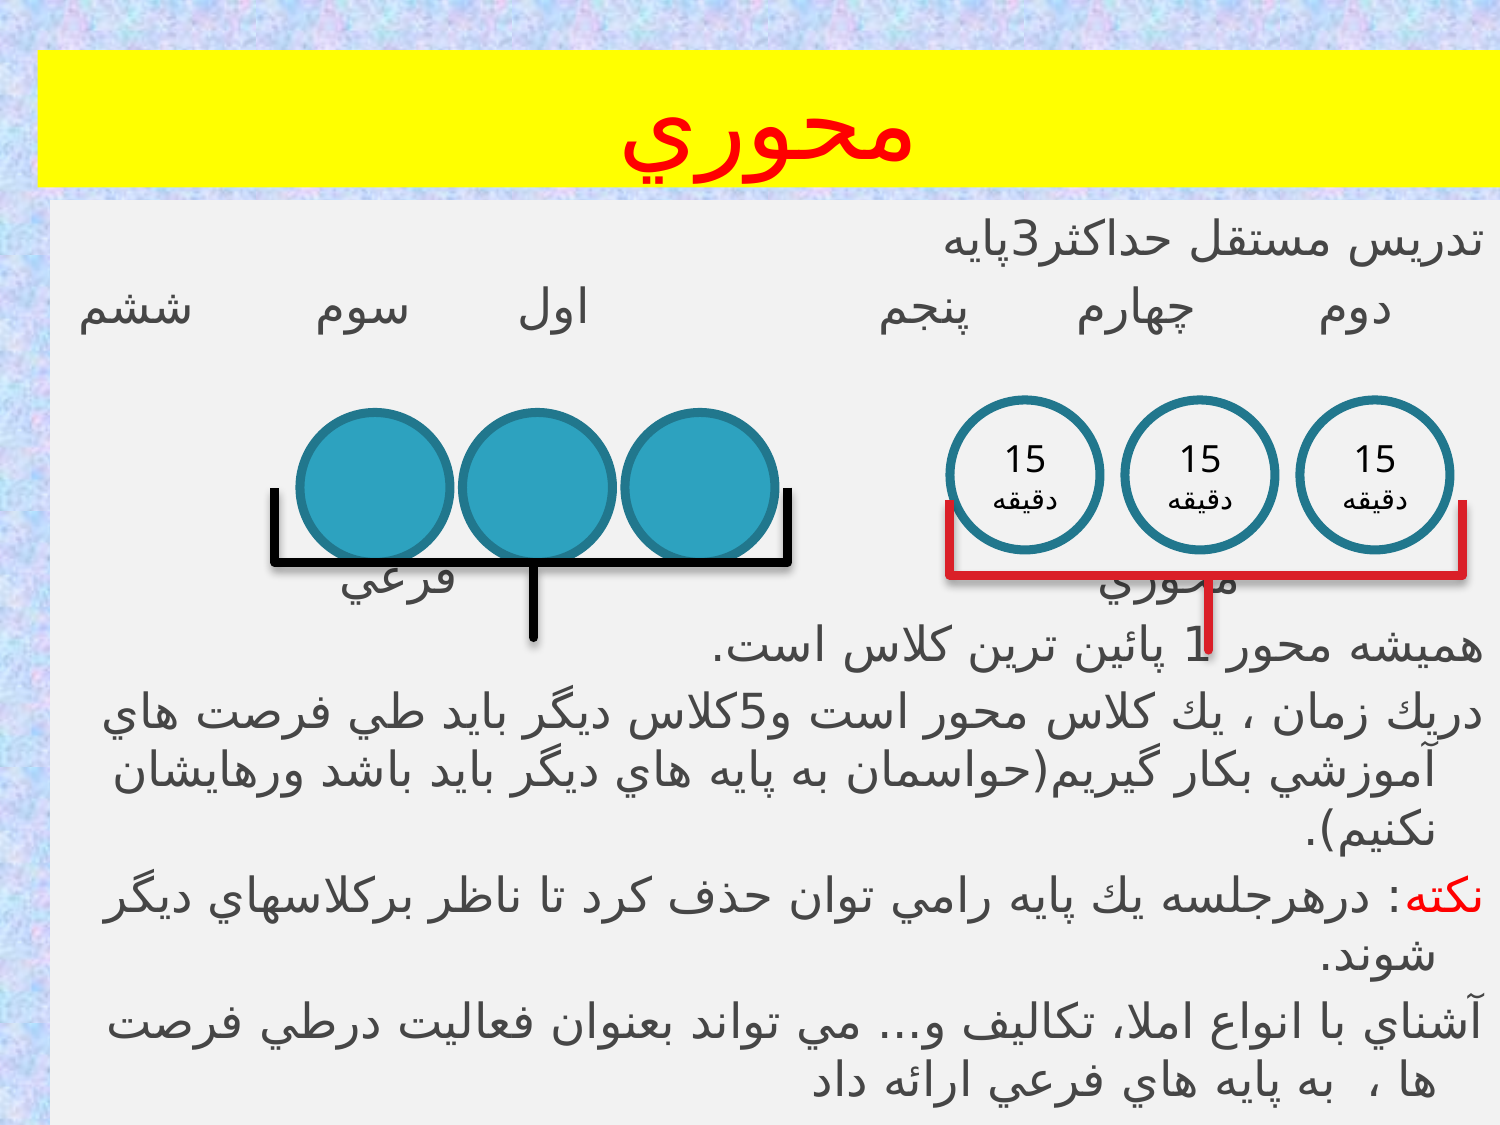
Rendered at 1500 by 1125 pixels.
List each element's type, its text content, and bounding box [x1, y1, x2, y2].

text_box [620, 407, 780, 487]
text_box [295, 407, 455, 487]
text_box [457, 407, 617, 487]
text_box 15 دقيقه [1120, 395, 1280, 500]
text_box 15 دقيقه [1295, 395, 1455, 500]
text_box 15 دقيقه [945, 395, 1105, 500]
text_box [270, 487, 792, 643]
text_box [945, 500, 1467, 655]
list تدريس مستقل حداكثر3پايه دوم چهارم پنجم اول سوم ششم محوري فرعي هميشه محور 1 پائين ترين كلاس است. دريك زمان ، يك كلاس محور است و5كلاس ديگر بايد طي فرصت هاي آموزشي بكار گيريم(حواسمان به پايه هاي ديگر بايد باشد ورهايشان نكنيم). نكته: درهرجلسه يك پايه رامي توان حذف كرد تا ناظر بركلاسهاي ديگر شوند. آشناي با انواع املا، تكاليف و... مي تواند بعنوان فعاليت درطي فرصت ها ، به پايه هاي فرعي ارائه داد [50, 200, 1500, 1125]
title محوري [37, 50, 1500, 188]
picture [0, 0, 1500, 1125]
